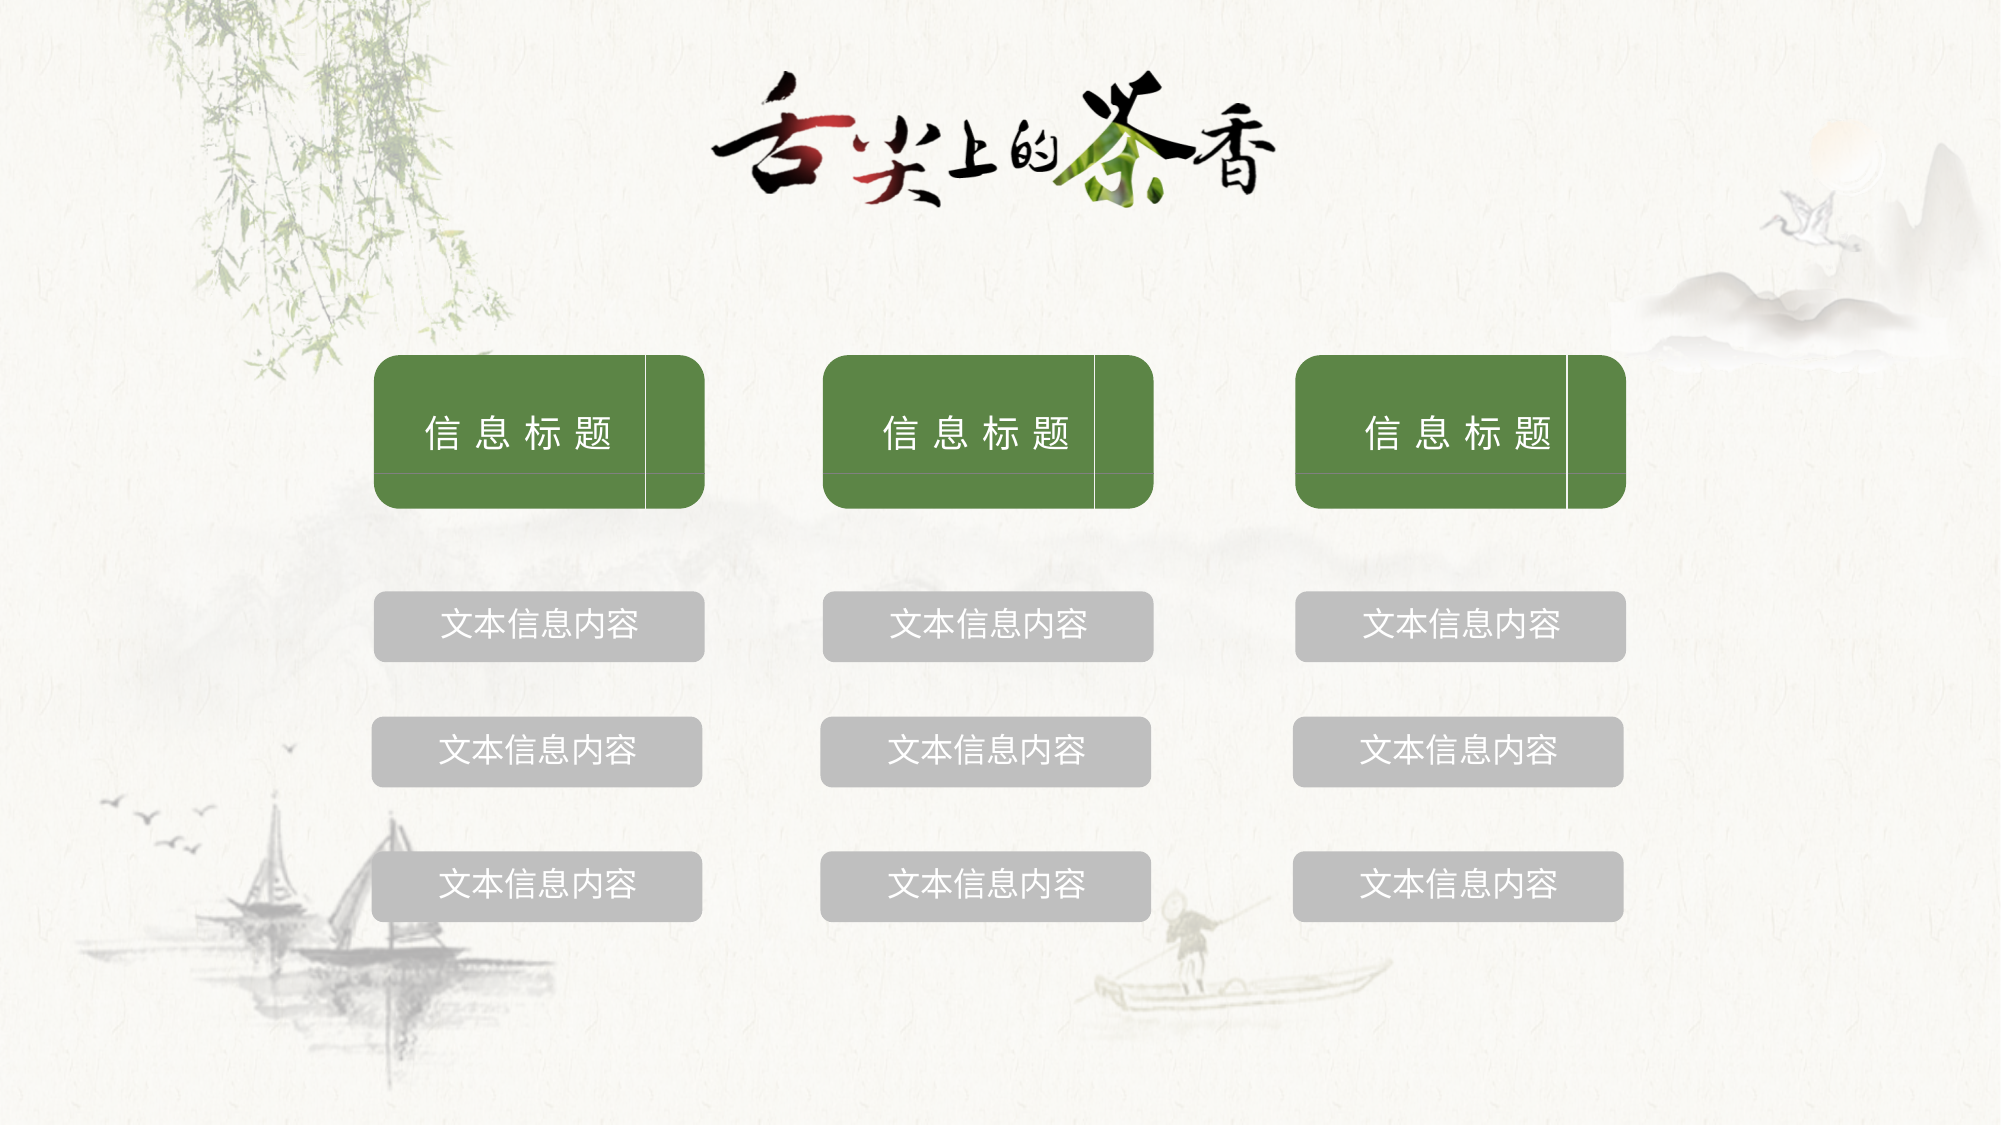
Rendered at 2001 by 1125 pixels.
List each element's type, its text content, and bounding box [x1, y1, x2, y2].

text_box [1294, 590, 1628, 664]
text_box 文本信息内容 [822, 721, 1152, 776]
text_box 文本信息内容 [1295, 721, 1624, 776]
text_box [819, 715, 1153, 789]
text_box [370, 850, 704, 924]
text_box 文本信息内容 [376, 596, 705, 651]
text_box [372, 590, 706, 664]
text_box 文本信息内容 [822, 856, 1152, 911]
text_box [1291, 850, 1625, 924]
text_box [372, 354, 706, 510]
text_box 信息标题 [409, 402, 628, 463]
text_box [1295, 355, 1627, 509]
text_box [819, 850, 1153, 924]
text_box 文本信息内容 [1295, 856, 1624, 911]
text_box [370, 715, 704, 789]
text_box 文本信息内容 [373, 856, 703, 911]
text_box [1291, 715, 1625, 789]
picture [697, 11, 1303, 223]
text_box [821, 590, 1155, 664]
text_box 文本信息内容 [825, 596, 1154, 651]
text_box 文本信息内容 [373, 721, 703, 776]
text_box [822, 355, 1154, 509]
text_box 文本信息内容 [1297, 596, 1626, 651]
